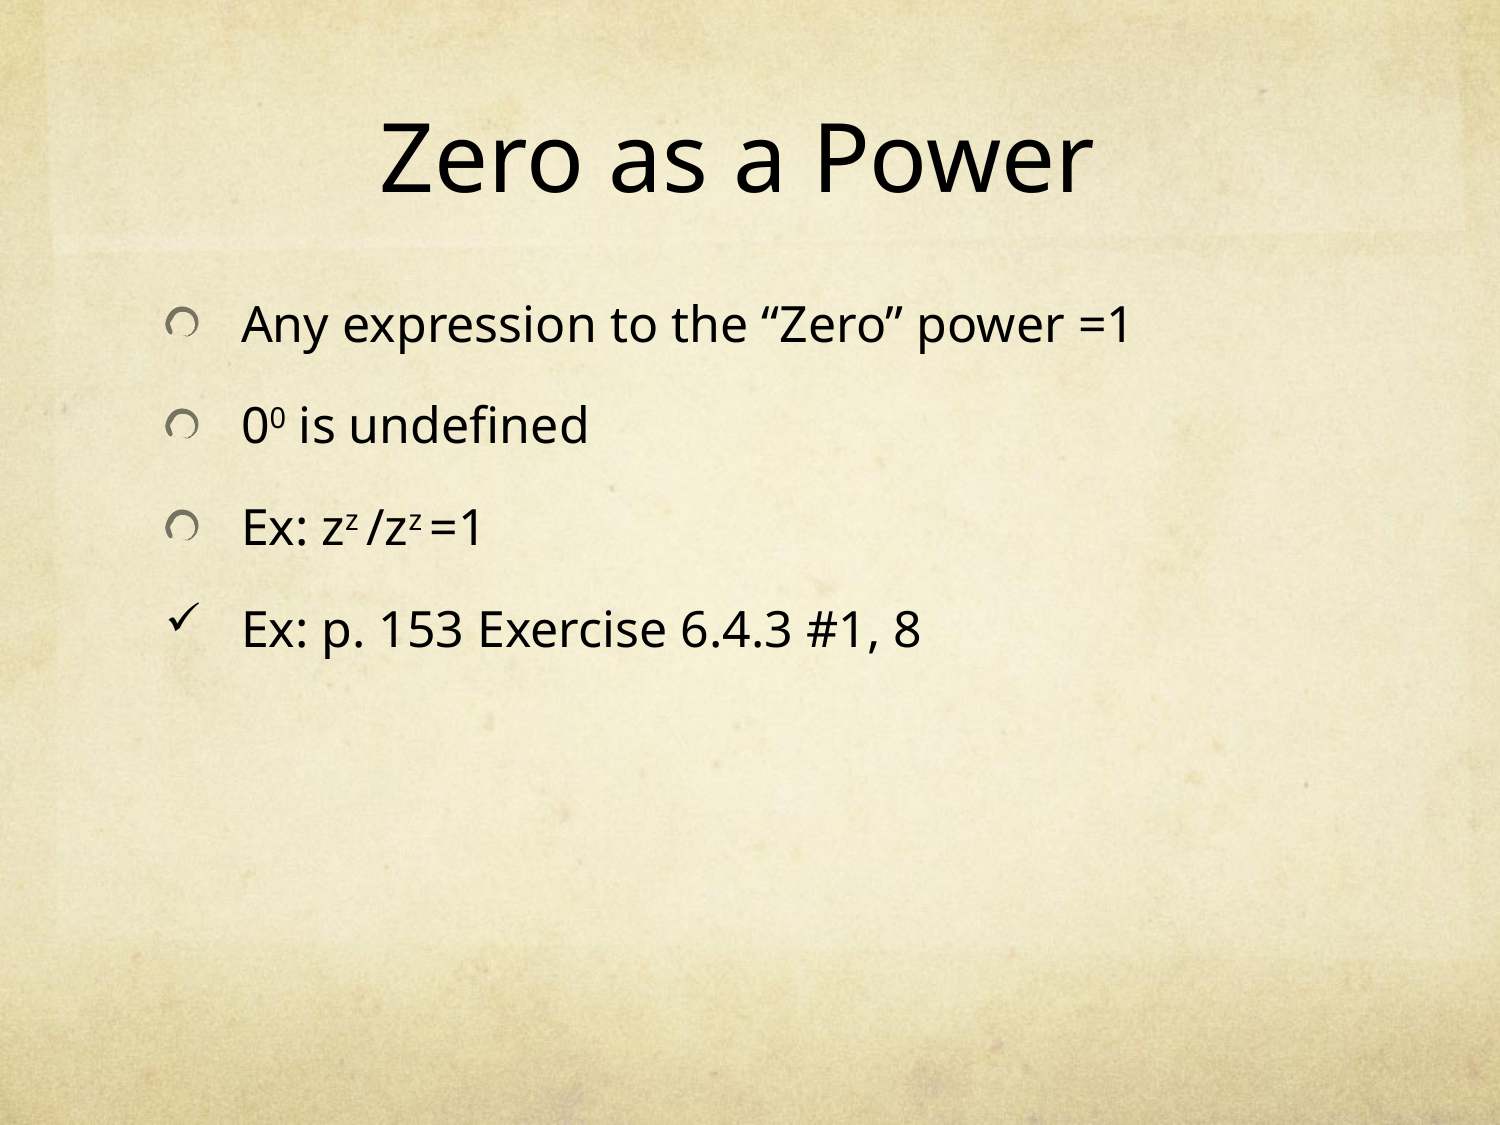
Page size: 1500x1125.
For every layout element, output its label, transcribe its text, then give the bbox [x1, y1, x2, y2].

picture [0, 0, 1500, 1125]
list Any expression to the “Zero” power =1 00 is undefined Ex: zz /zz =1 Ex: p. 153 Exercise 6.4.3 #1, 8 [150, 284, 1350, 950]
title Zero as a Power [150, 82, 1350, 225]
